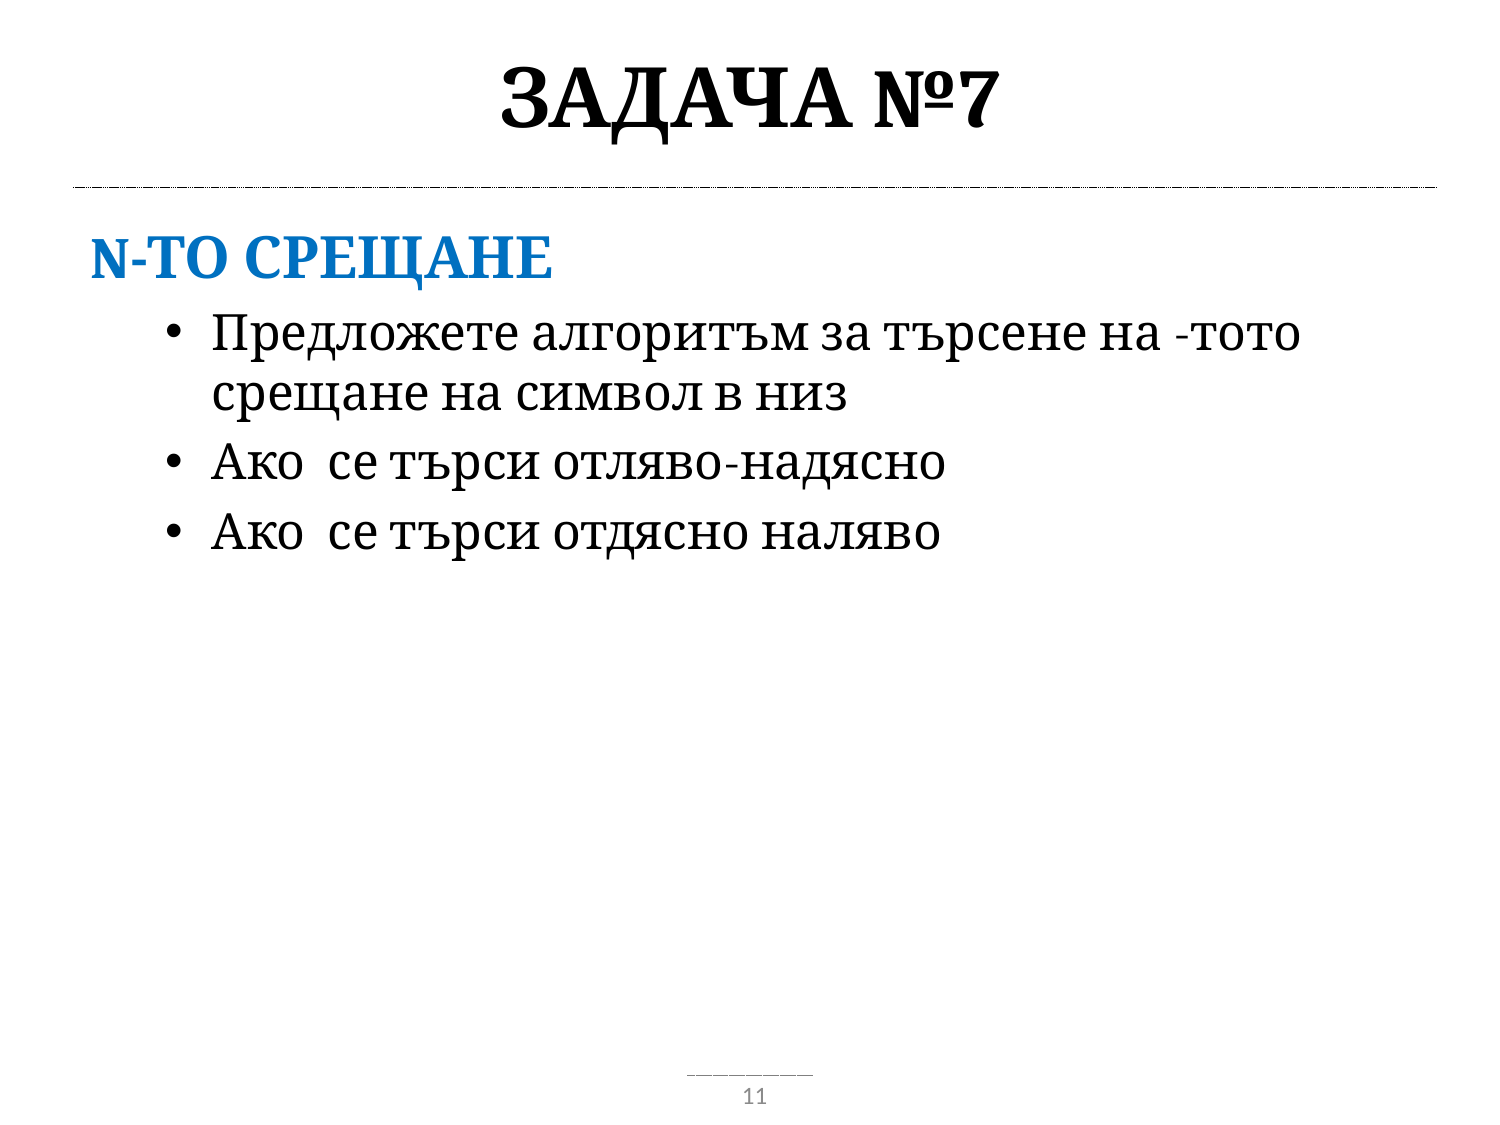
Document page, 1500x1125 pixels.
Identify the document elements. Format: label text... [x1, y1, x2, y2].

slide_number 11 [579, 1065, 930, 1125]
title Задача №7 [0, 0, 1500, 188]
